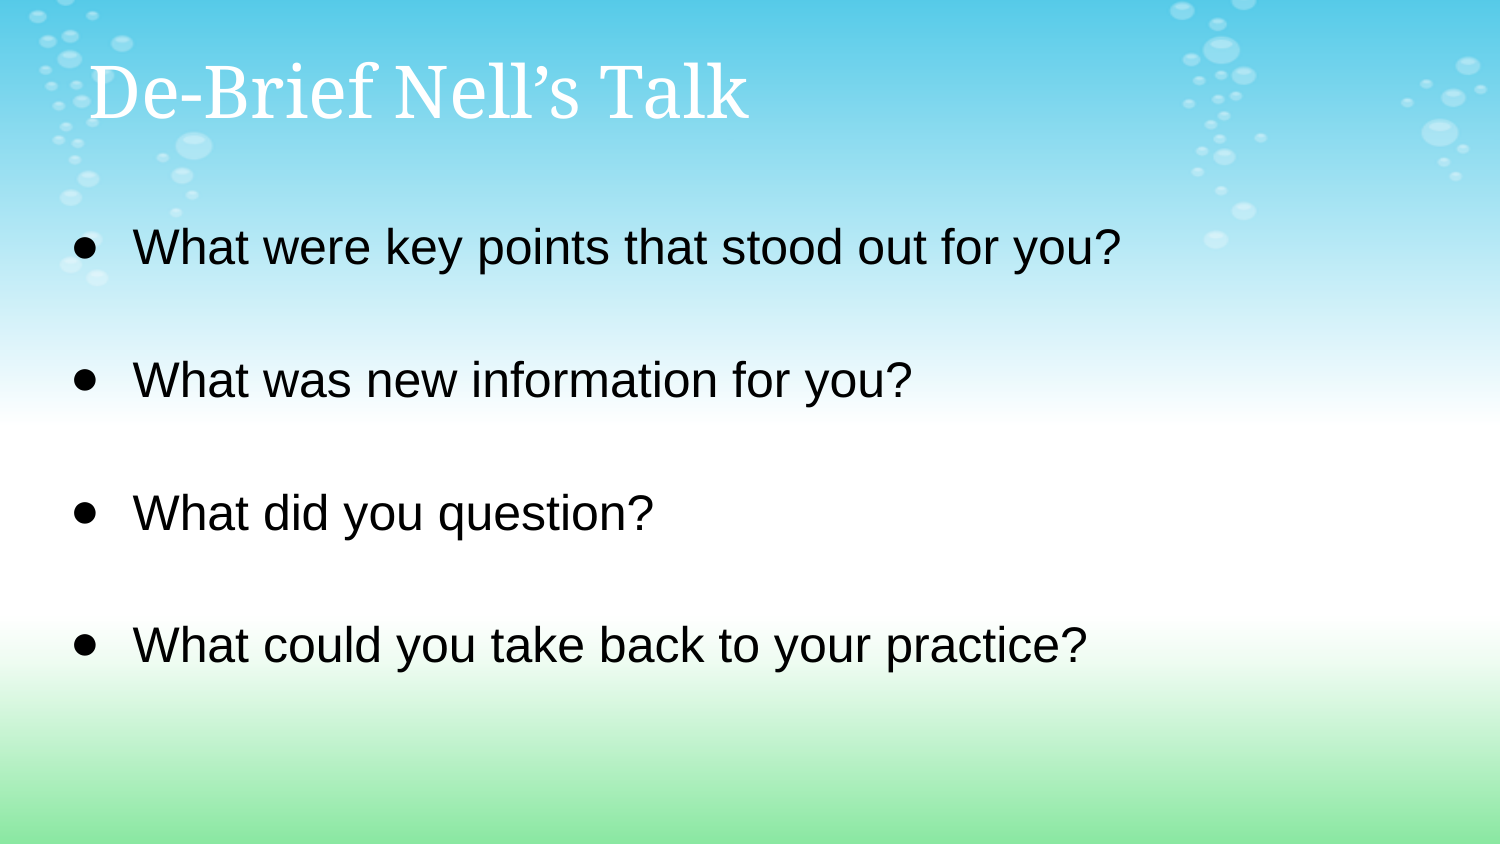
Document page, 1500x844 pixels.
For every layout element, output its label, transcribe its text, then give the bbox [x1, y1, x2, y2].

picture [0, 0, 1500, 844]
title De-Brief Nell’s Talk [45, 33, 1455, 135]
list What were key points that stood out for you? What was new information for you? What did you question? What could you take back to your practice? [45, 202, 1455, 810]
